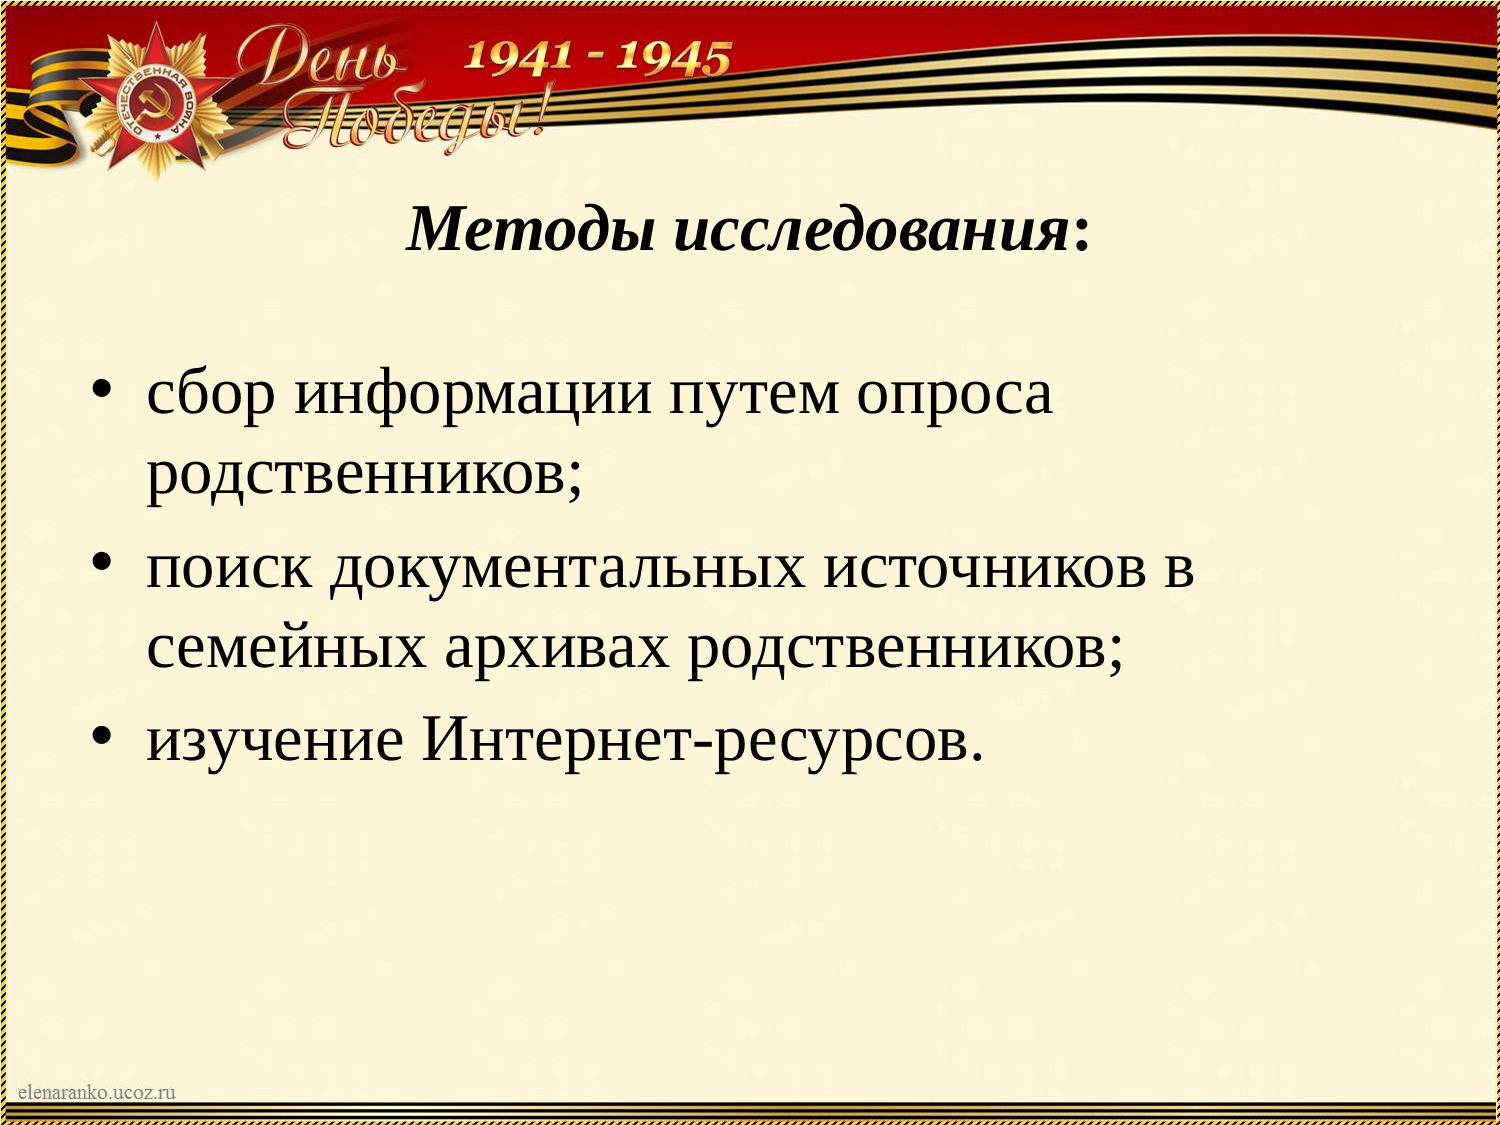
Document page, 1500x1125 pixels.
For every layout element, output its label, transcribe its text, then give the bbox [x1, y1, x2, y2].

title Методы исследования: [75, 175, 1425, 339]
list сбор информации путем опроса родственников; поиск документальных источников в семейных архивах родственников; изучение Интернет-ресурсов. [75, 339, 1425, 1005]
picture [0, 0, 1500, 1125]
